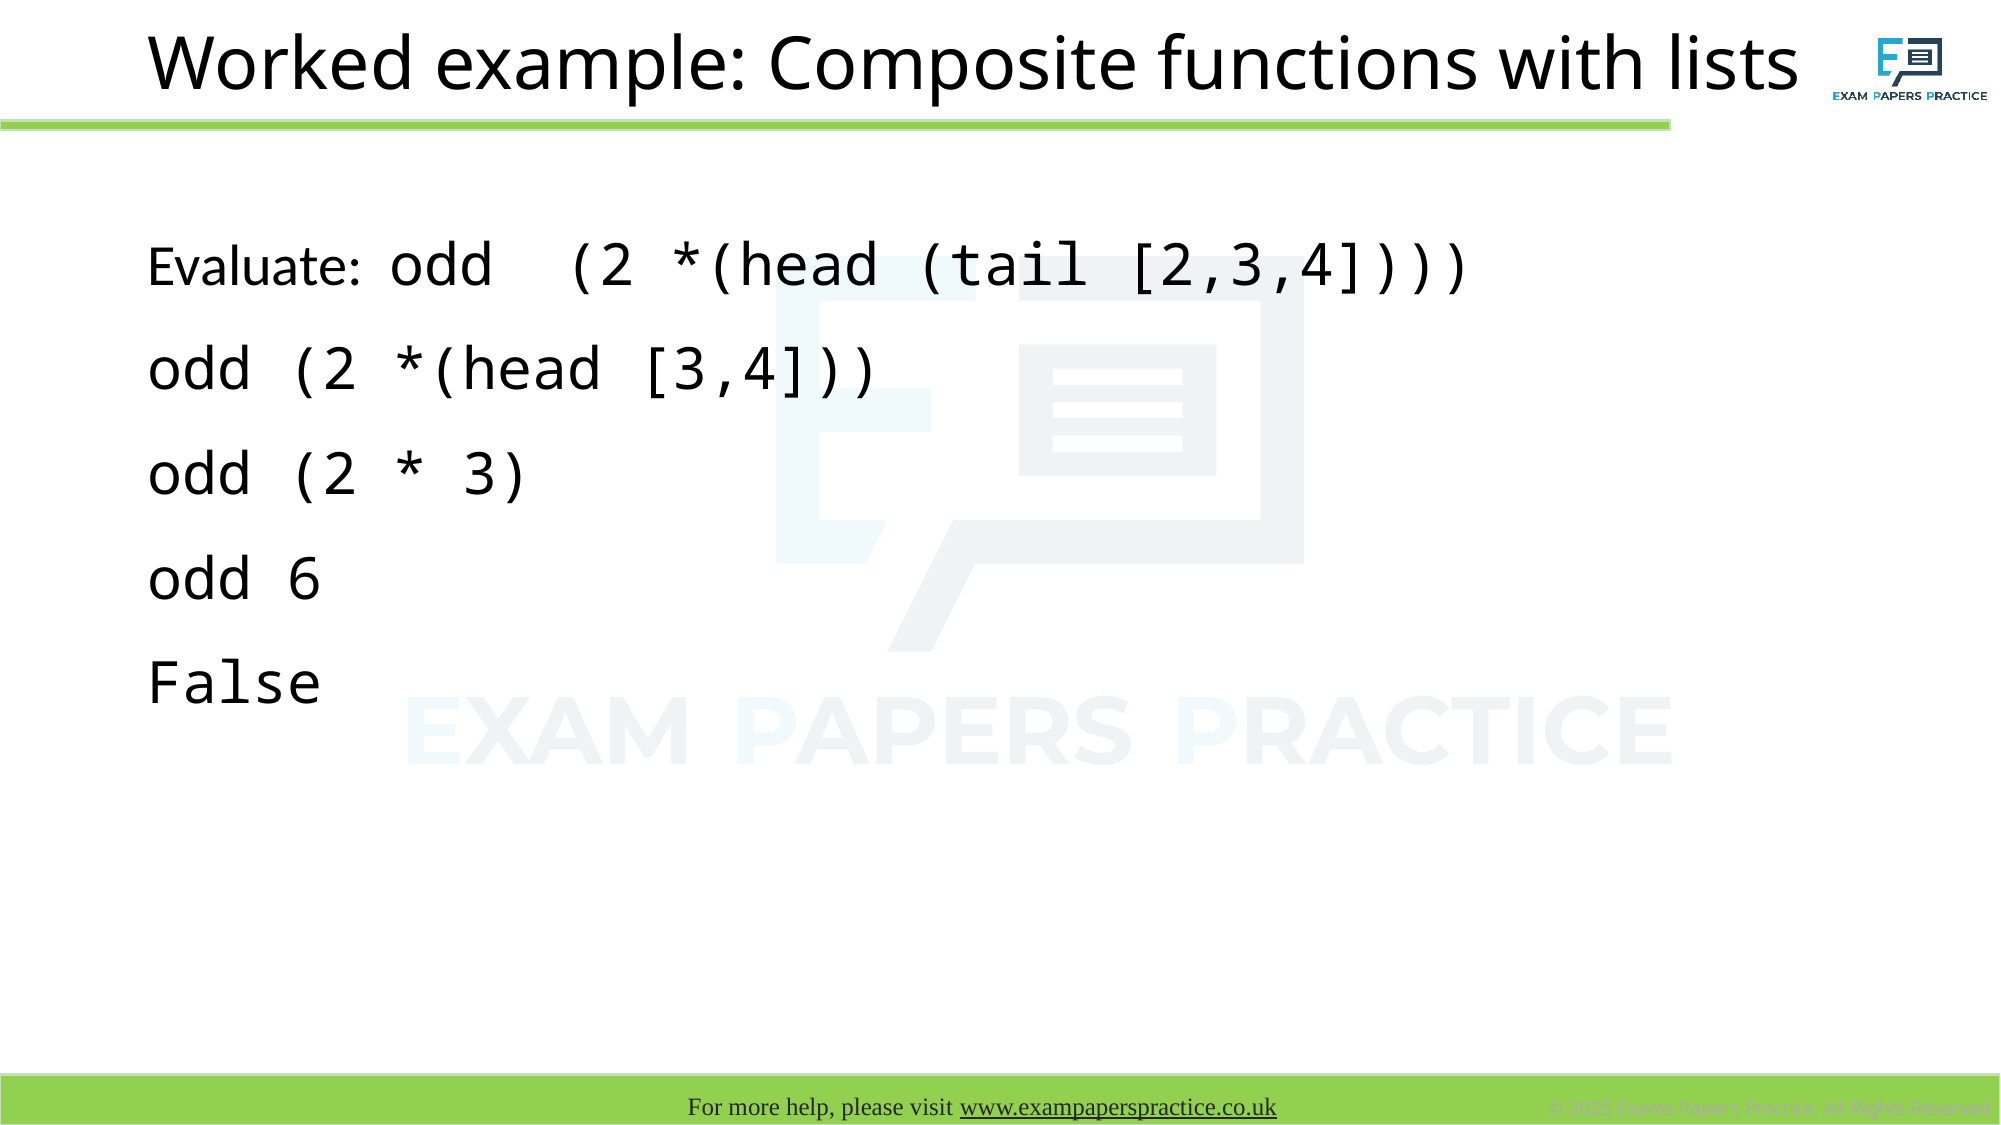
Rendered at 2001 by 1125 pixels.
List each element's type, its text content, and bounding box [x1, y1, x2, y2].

list Evaluate: odd (2 *(head (tail [2,3,4]))) odd (2 *(head [3,4])) odd (2 * 3) odd 6 False [132, 205, 1858, 1050]
title Worked example: Composite functions with lists [132, 11, 1858, 121]
